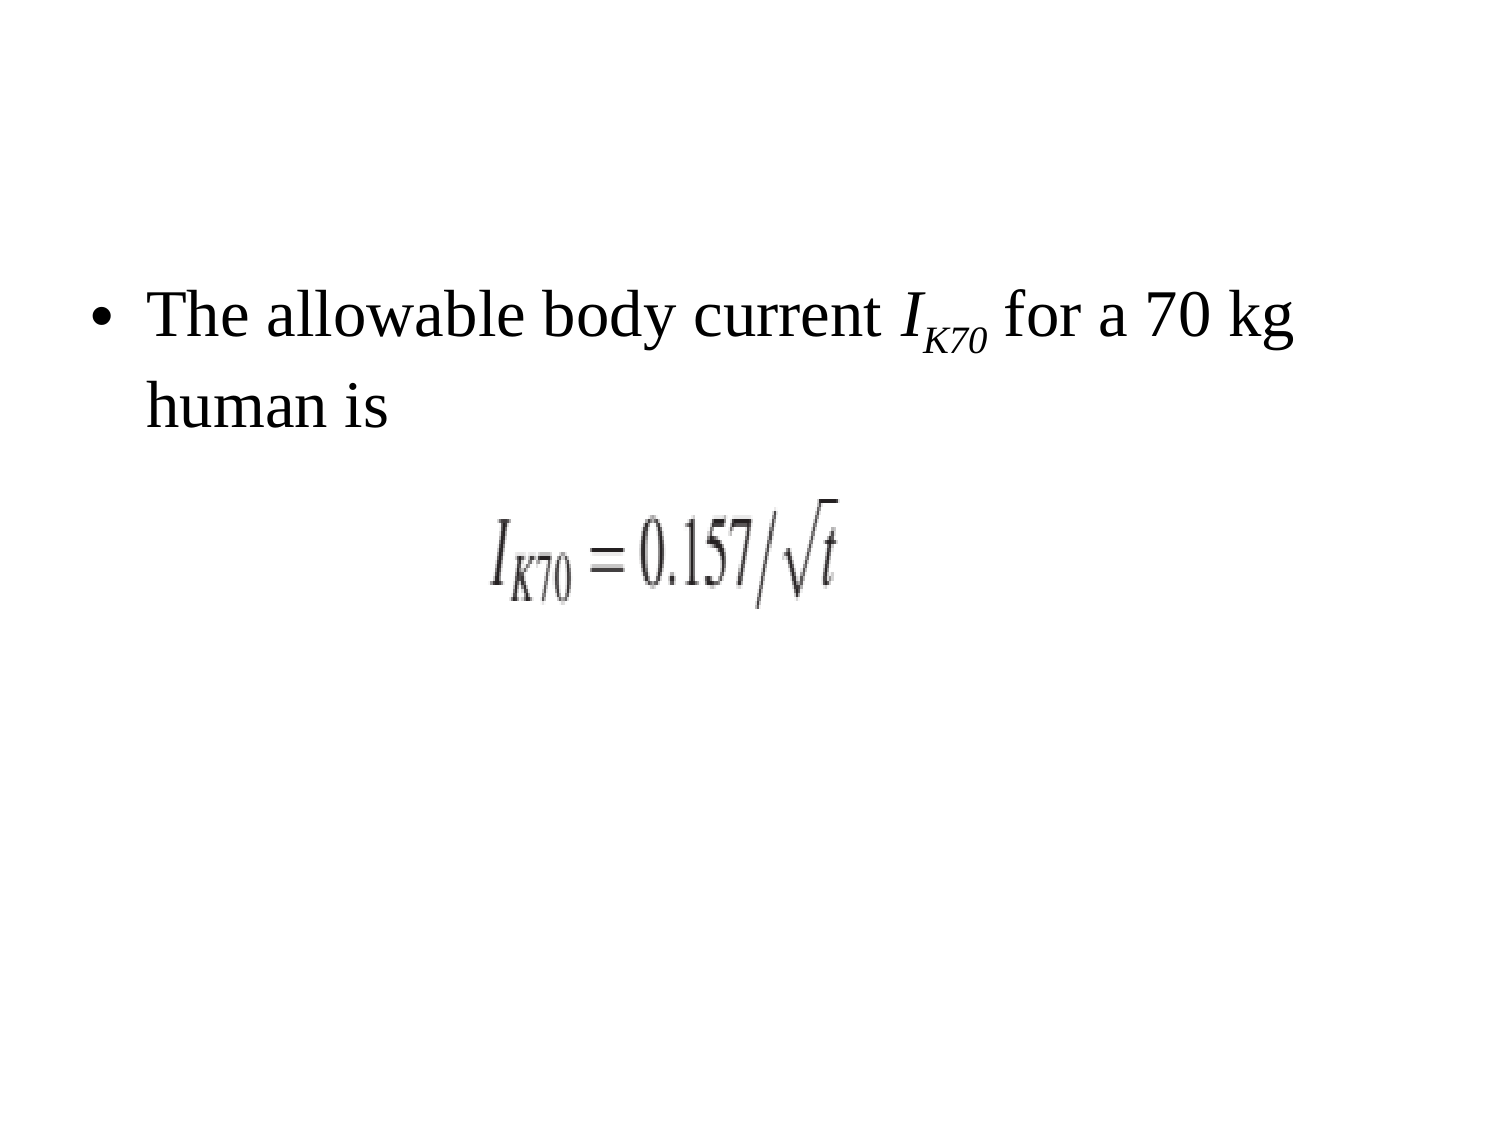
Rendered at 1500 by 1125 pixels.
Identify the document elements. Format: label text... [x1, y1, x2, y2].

list The allowable body current IK70 for a 70 kg human is [75, 262, 1425, 1005]
picture [462, 487, 926, 676]
